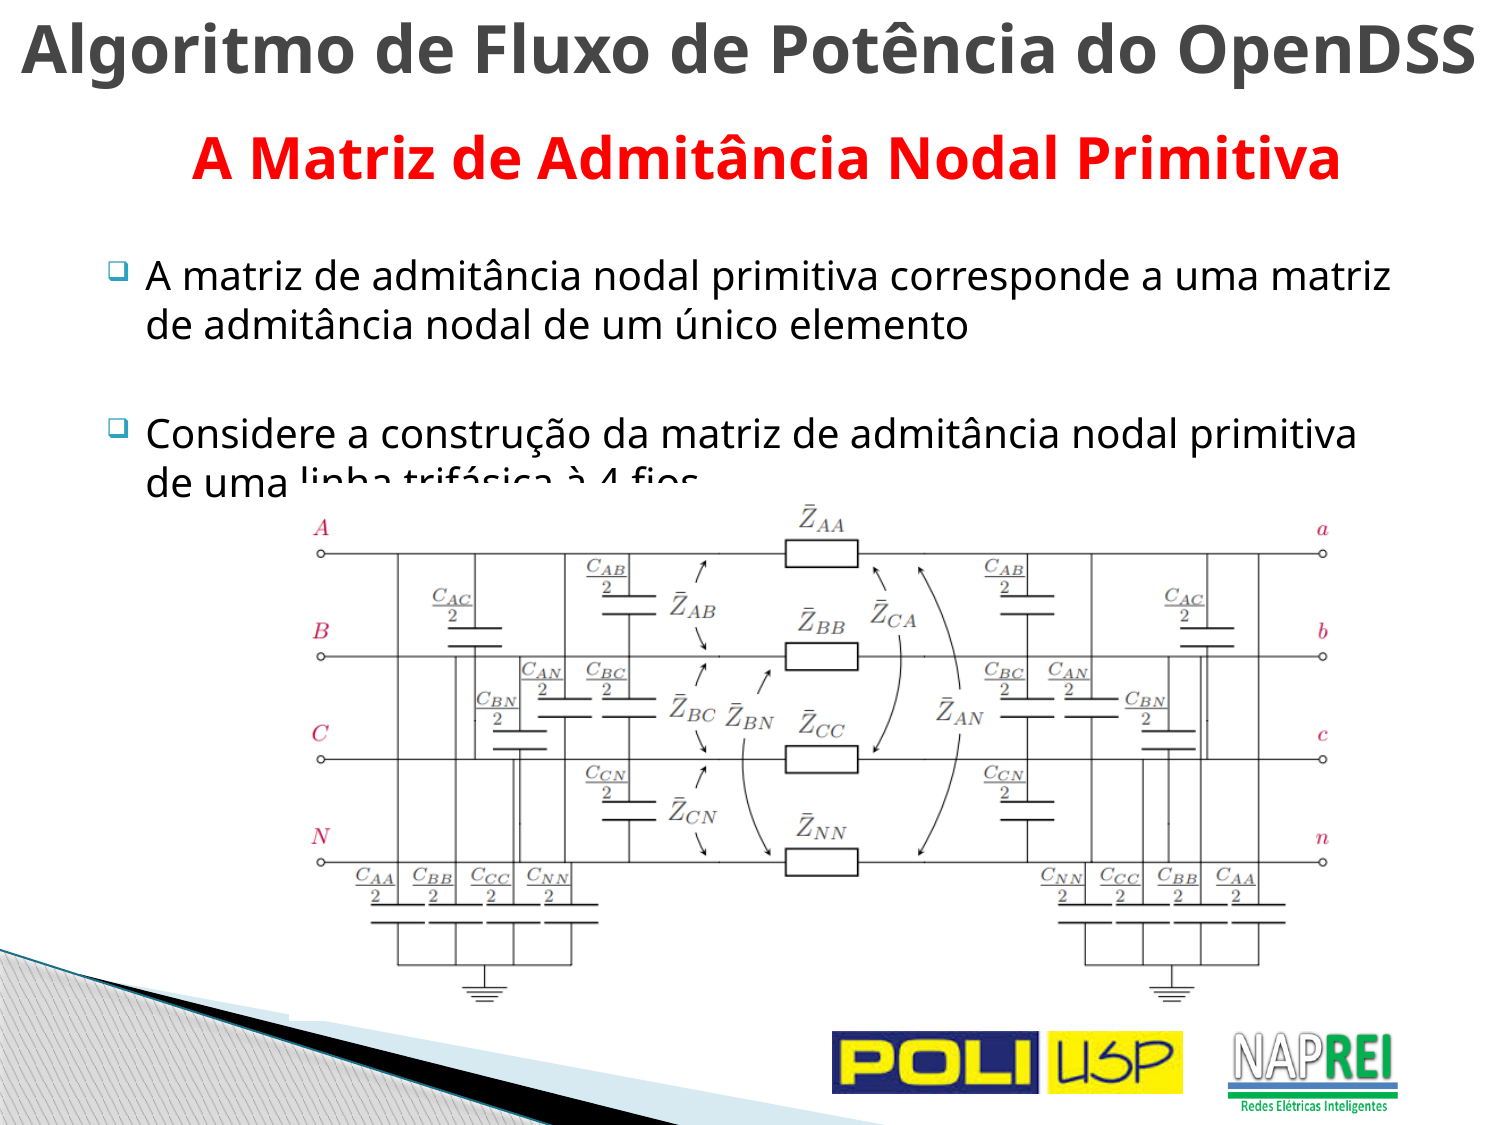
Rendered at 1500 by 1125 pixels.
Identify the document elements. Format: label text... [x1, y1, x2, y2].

list A matriz de admitância nodal primitiva corresponde a uma matriz de admitância nodal de um único elemento Considere a construção da matriz de admitância nodal primitiva de uma linha trifásica à 4 fios [75, 243, 1425, 516]
picture [1222, 1031, 1399, 1114]
picture [288, 483, 1367, 1021]
text_box Algoritmo de Fluxo de Potência do OpenDSS [0, 0, 1500, 114]
picture [832, 1031, 1183, 1094]
text_box A Matriz de Admitância Nodal Primitiva [17, 114, 1500, 199]
